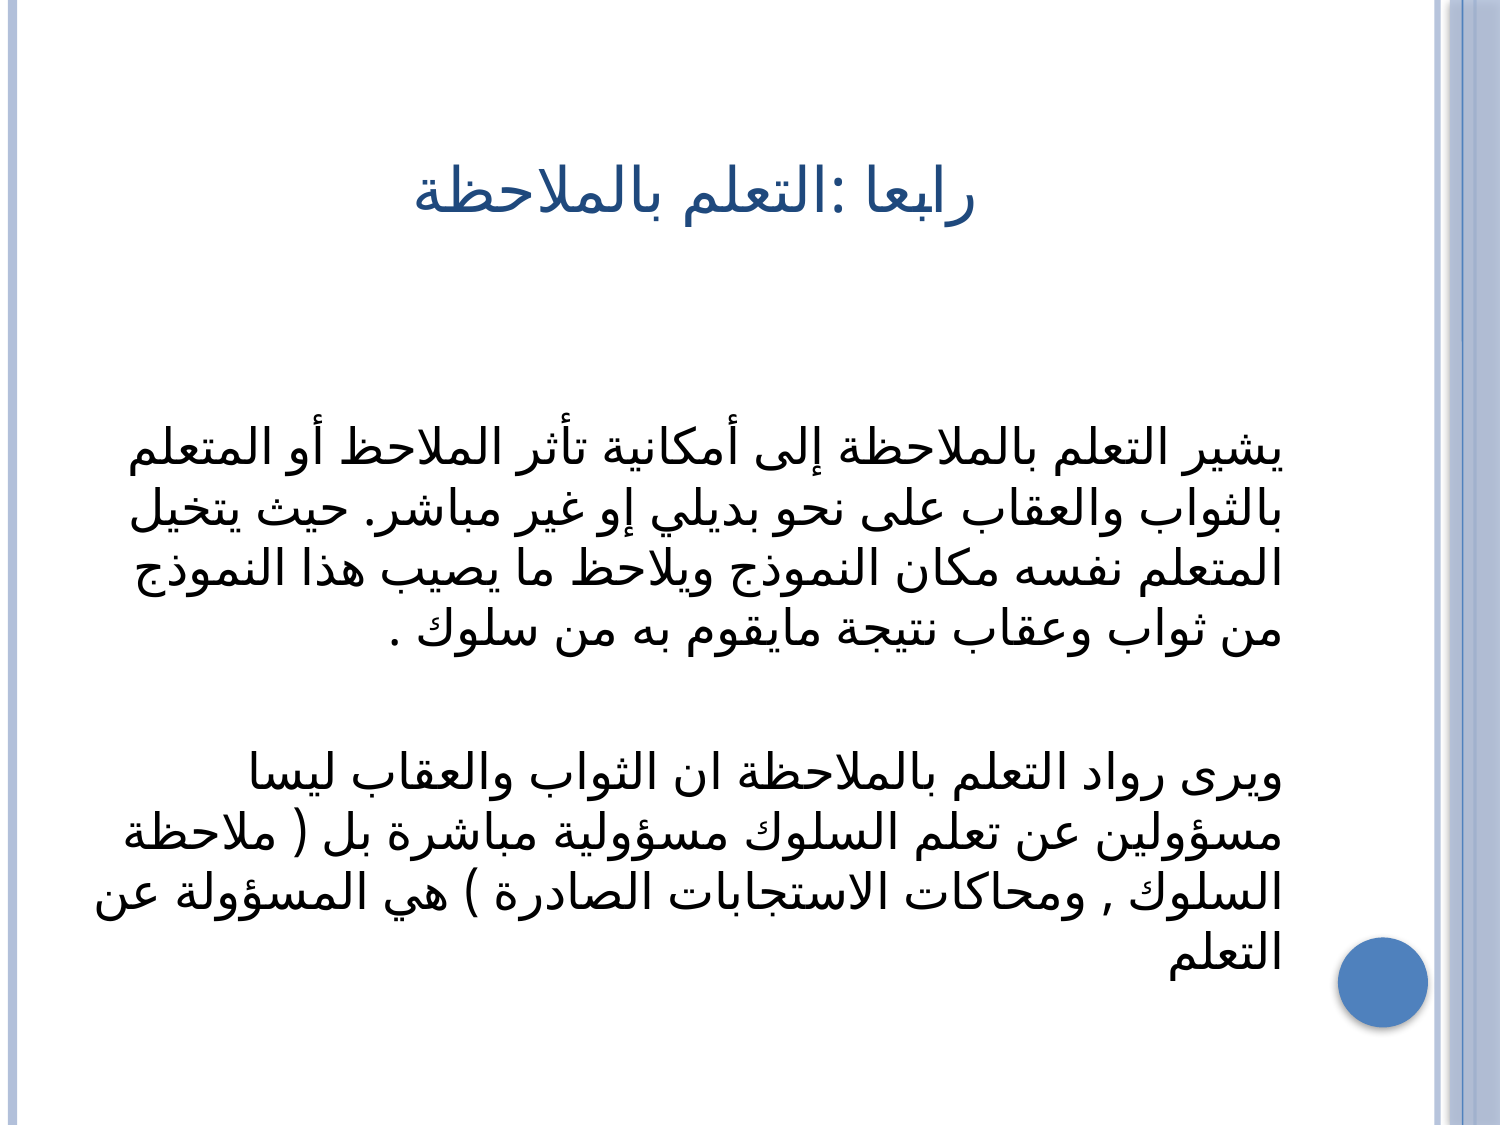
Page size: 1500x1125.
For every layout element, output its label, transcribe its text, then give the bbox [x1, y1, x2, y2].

list يشير التعلم بالملاحظة إلى أمكانية تأثر الملاحظ أو المتعلم بالثواب والعقاب على نحو بديلي إو غير مباشر. حيث يتخيل المتعلم نفسه مكان النموذج ويلاحظ ما يصيب هذا النموذج من ثواب وعقاب نتيجة مايقوم به من سلوك . ويرى رواد التعلم بالملاحظة ان الثواب والعقاب ليسا مسؤولين عن تعلم السلوك مسؤولية مباشرة بل ( ملاحظة السلوك , ومحاكات الاستجابات الصادرة ) هي المسؤولة عن التعلم [75, 262, 1300, 1062]
title رابعا :التعلم بالملاحظة [75, 45, 1300, 233]
